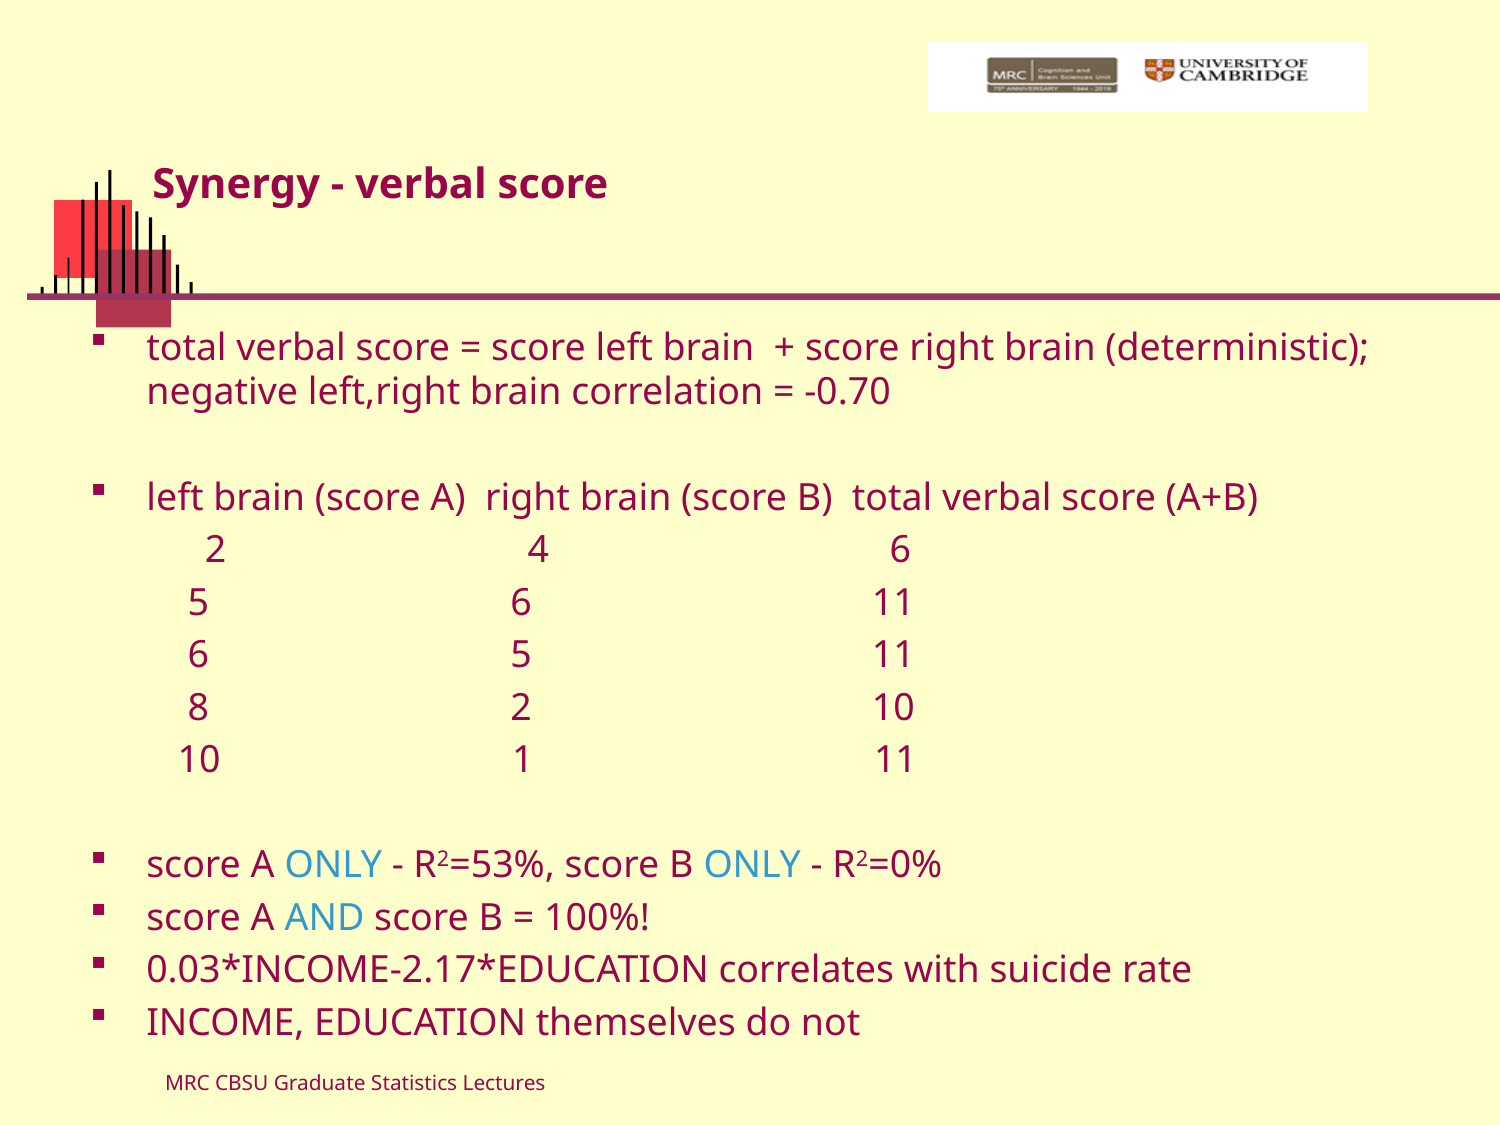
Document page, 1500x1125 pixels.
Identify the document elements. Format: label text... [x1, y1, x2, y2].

footer MRC CBSU Graduate Statistics Lectures [149, 1062, 988, 1101]
title Synergy - verbal score [137, 137, 988, 233]
picture [927, 42, 1368, 112]
list total verbal score = score left brain + score right brain (deterministic); negative left,right brain correlation = -0.70 left brain (score A) right brain (score B) total verbal score (A+B) 2 4 6 5 6 11 6 5 11 8 2 10 10 1 11 score A ONLY - R2=53%, score B ONLY - R2=0% score A AND score B = 100%! 0.03*INCOME-2.17*EDUCATION correlates with suicide rate INCOME, EDUCATION themselves do not [75, 262, 1425, 1038]
